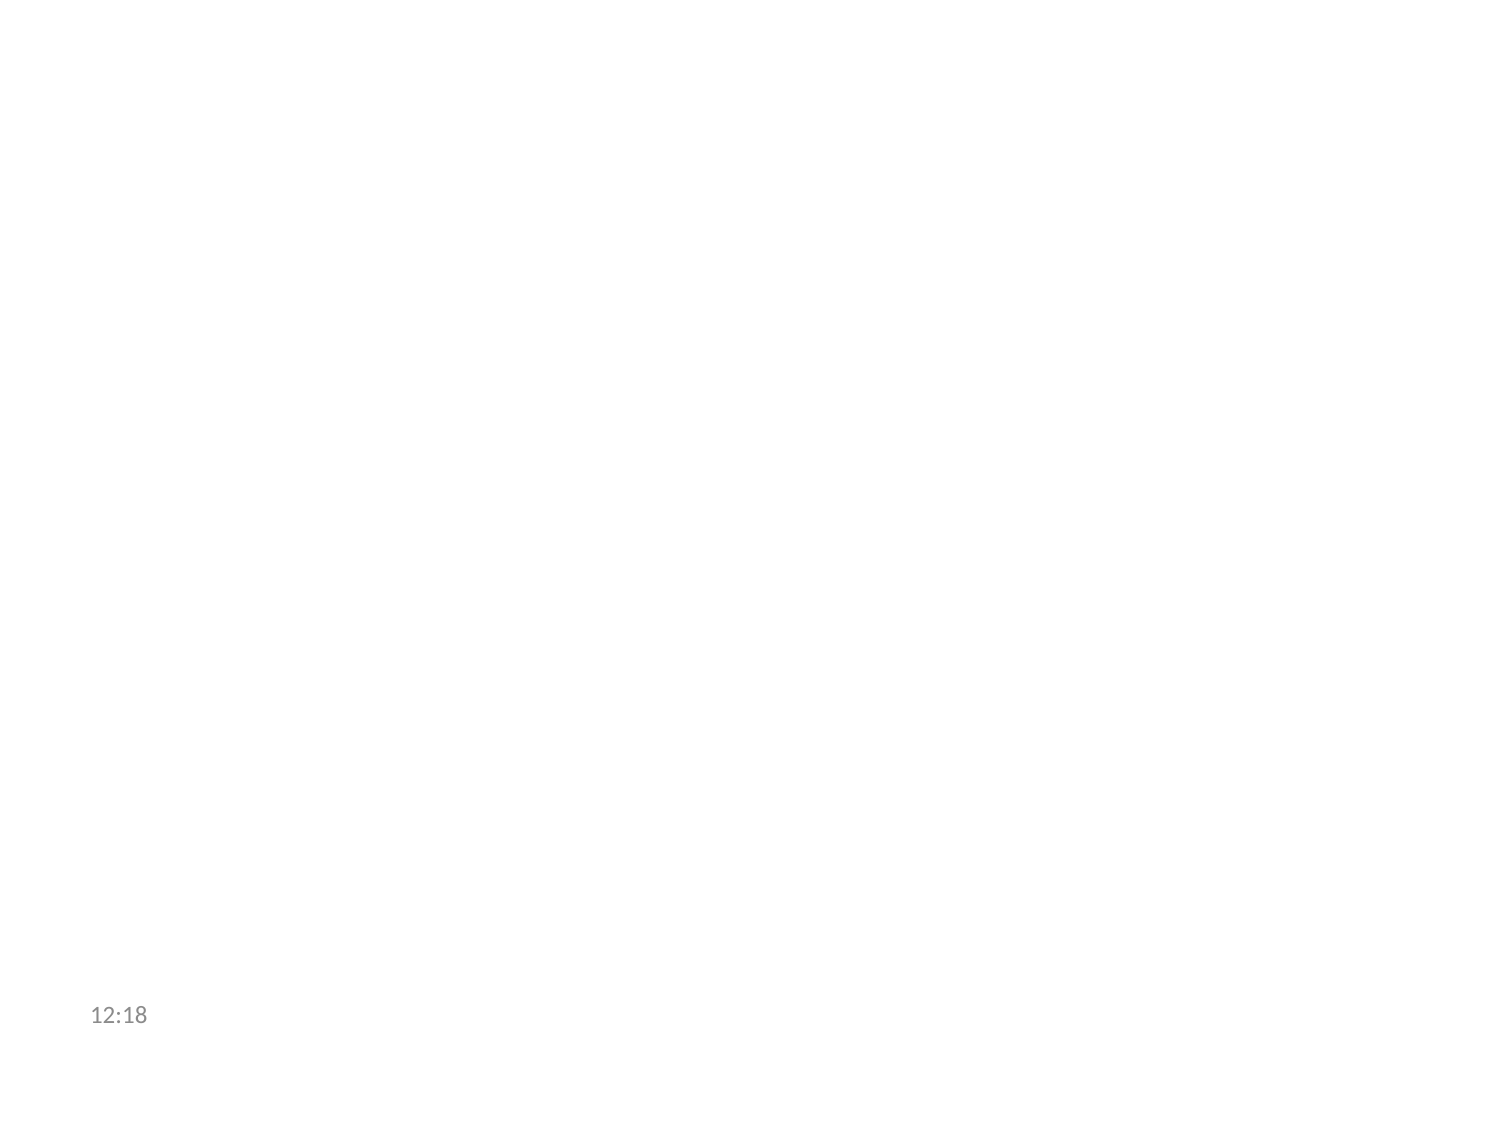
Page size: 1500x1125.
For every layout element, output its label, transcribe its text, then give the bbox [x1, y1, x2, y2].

text_box 15:35 [75, 983, 425, 1044]
